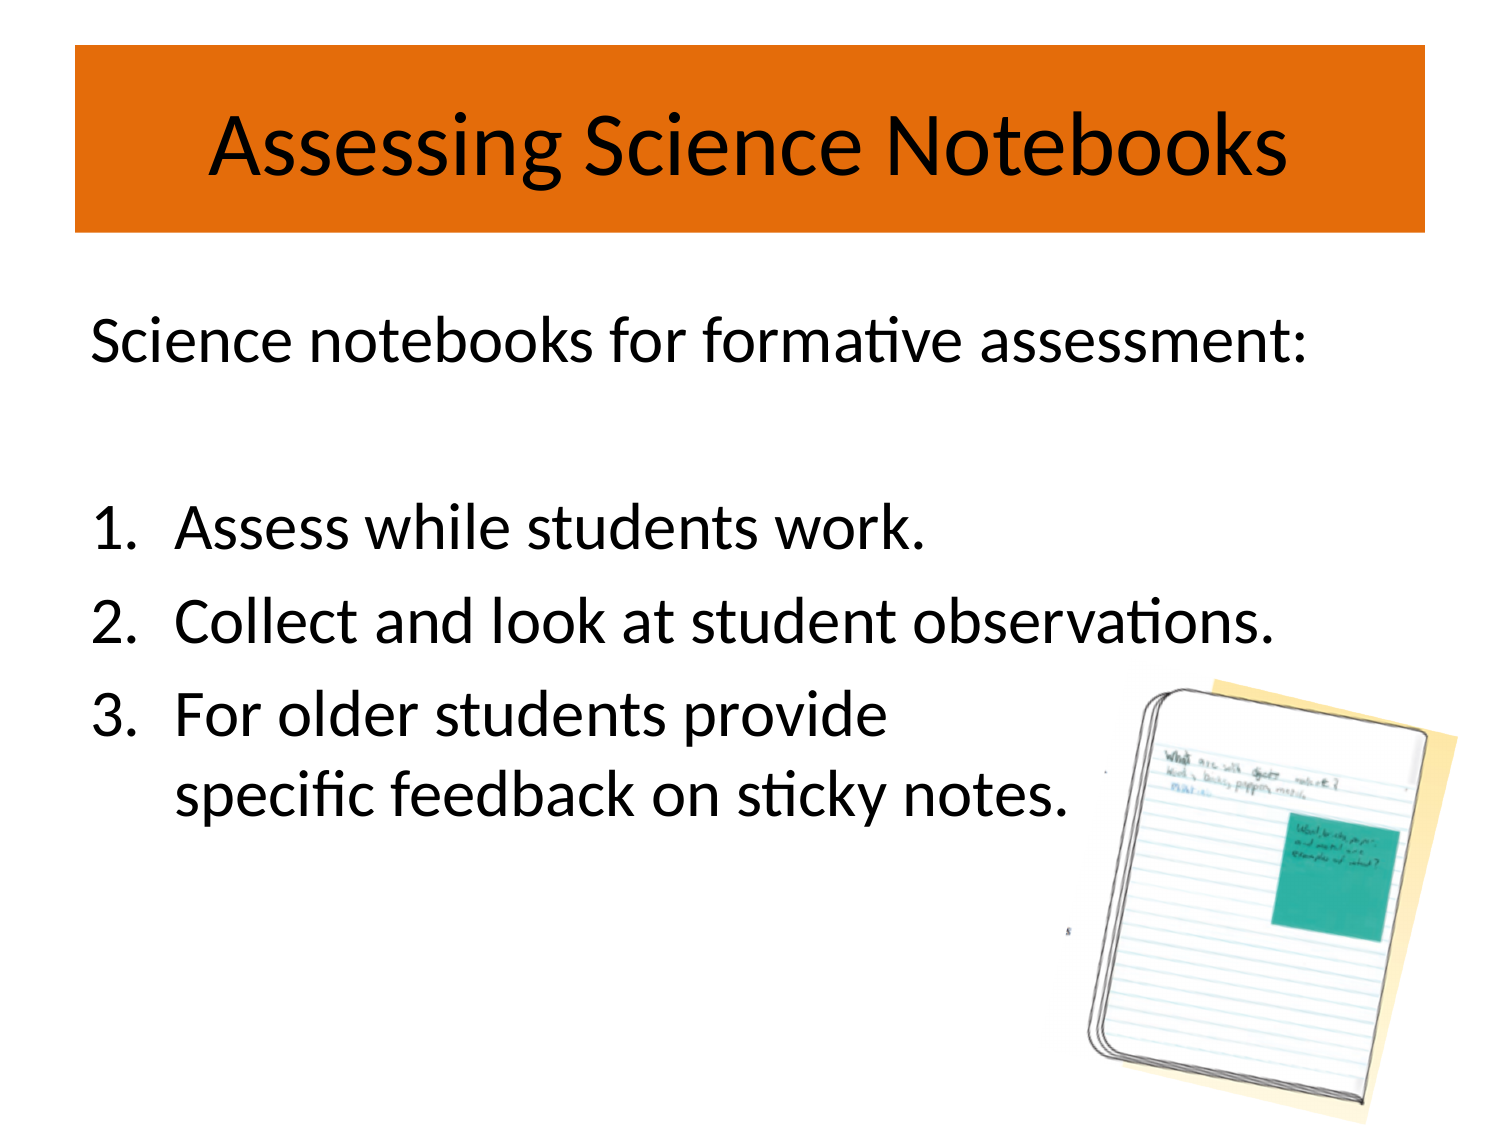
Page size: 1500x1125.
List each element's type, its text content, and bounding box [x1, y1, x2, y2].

title Assessing Science Notebooks [75, 45, 1425, 233]
list Science notebooks for formative assessment: Assess while students work. Collect and look at student observations. For older students provide specific feedback on sticky notes. [75, 288, 1425, 1069]
picture [1039, 659, 1457, 1124]
